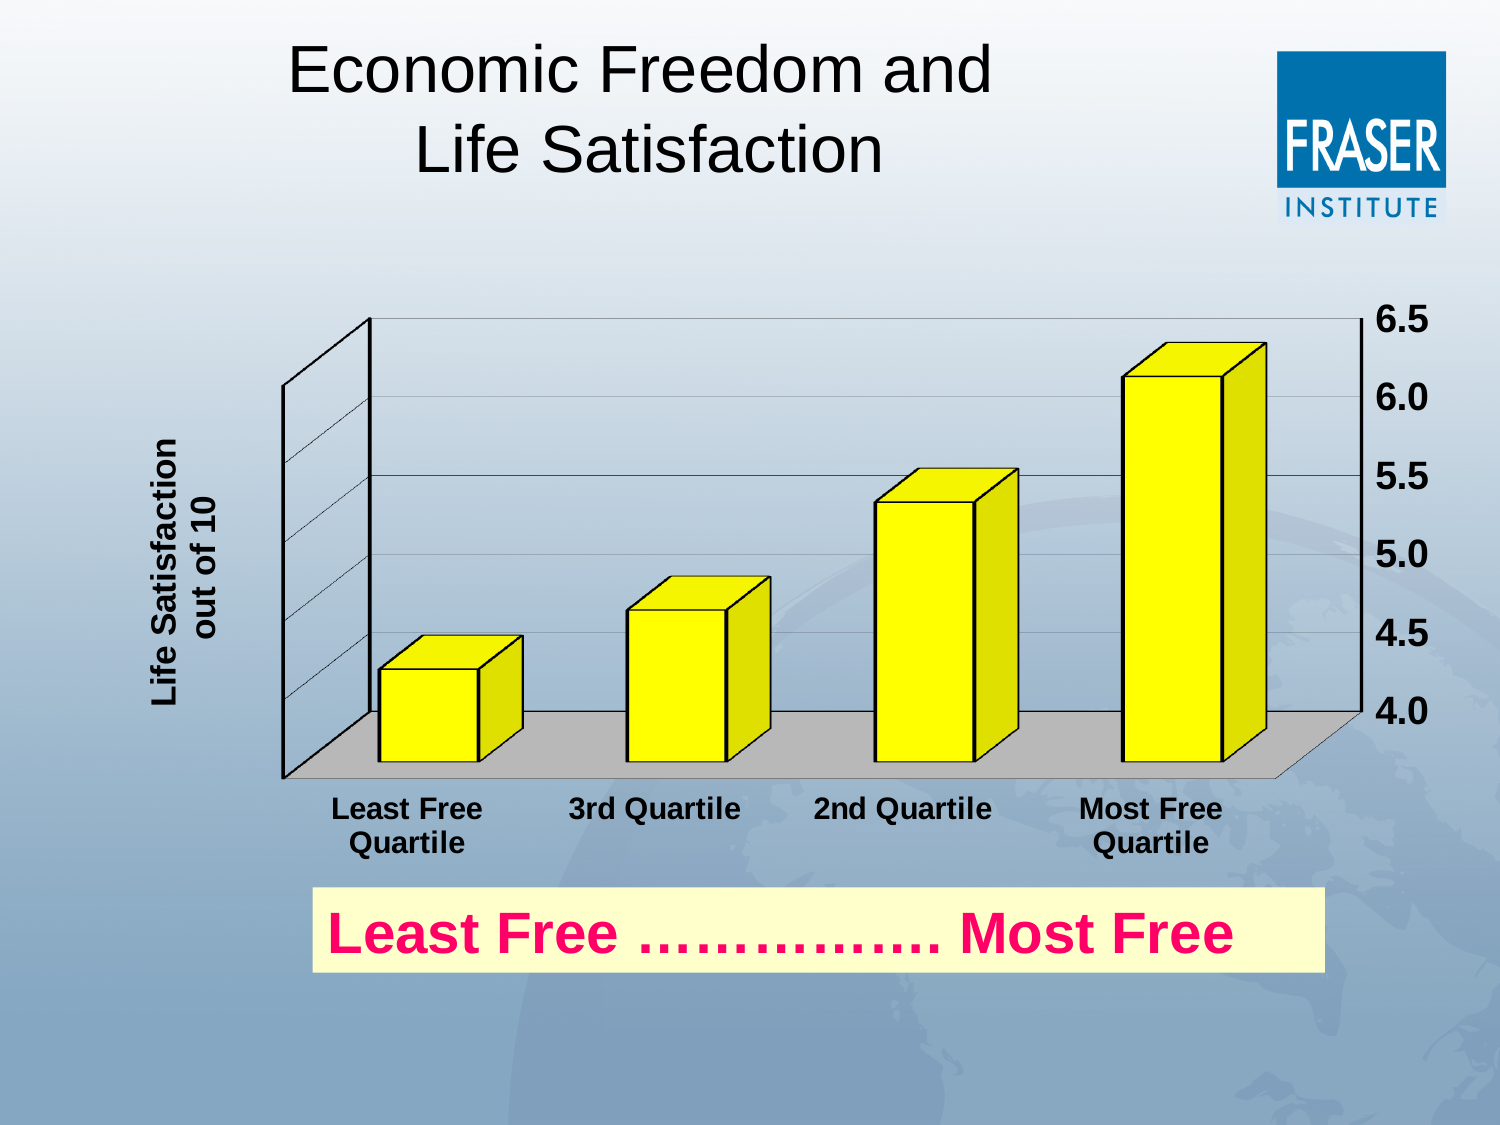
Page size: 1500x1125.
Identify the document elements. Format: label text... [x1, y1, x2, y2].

chart [83, 295, 1430, 973]
title Economic Freedom and Life Satisfaction [37, 0, 1263, 213]
picture [0, 0, 1500, 1125]
